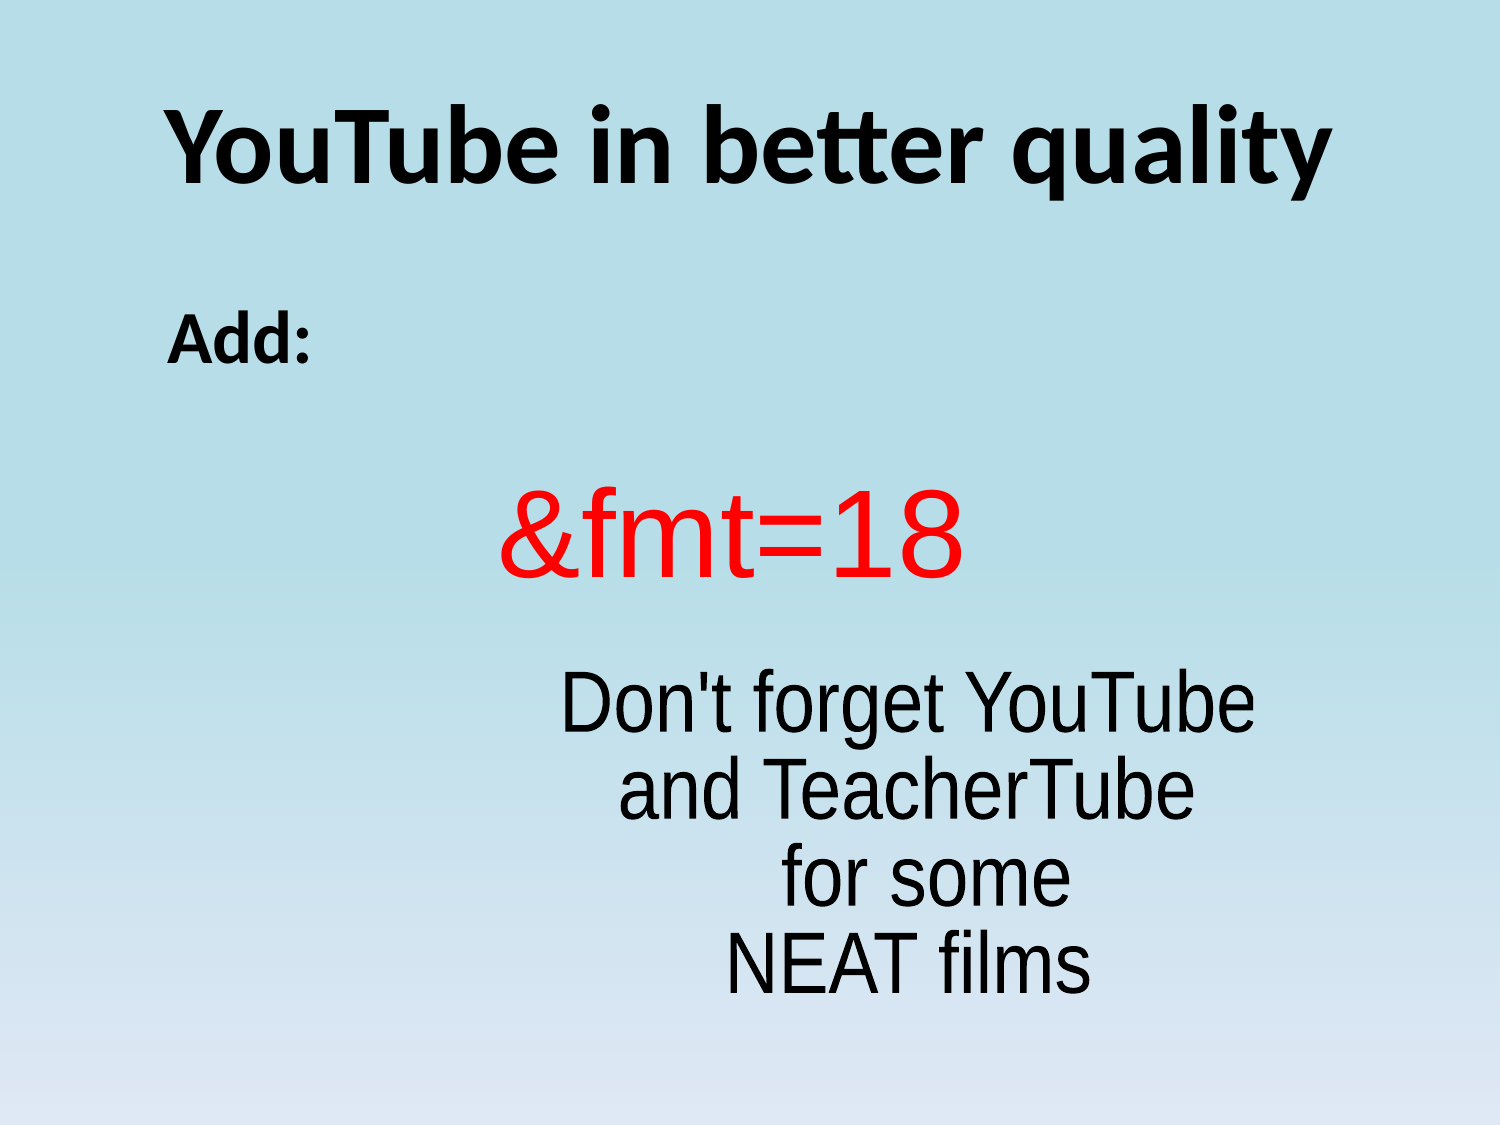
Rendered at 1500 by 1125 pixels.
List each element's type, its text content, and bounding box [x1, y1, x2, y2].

text_box Add: [152, 281, 1243, 386]
text_box &fmt=18 [152, 445, 1313, 610]
title YouTube in better quality [74, 44, 1426, 233]
